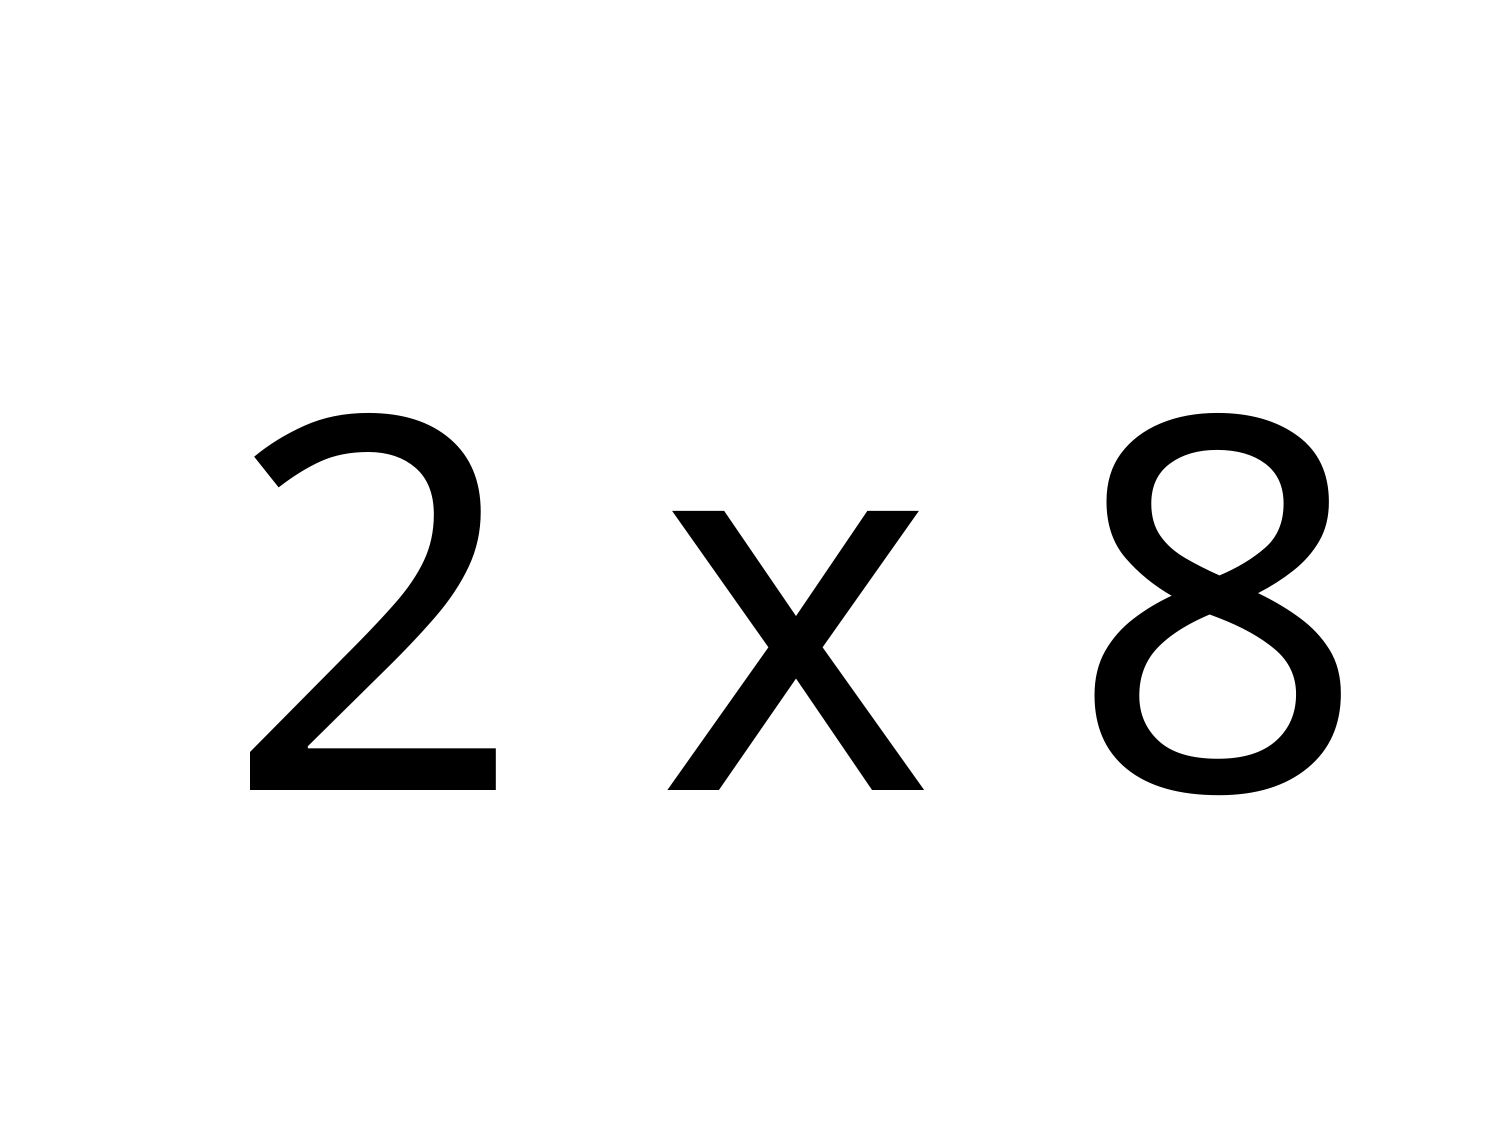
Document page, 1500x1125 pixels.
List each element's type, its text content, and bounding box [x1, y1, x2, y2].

list 2 x 8 [75, 262, 1425, 1005]
